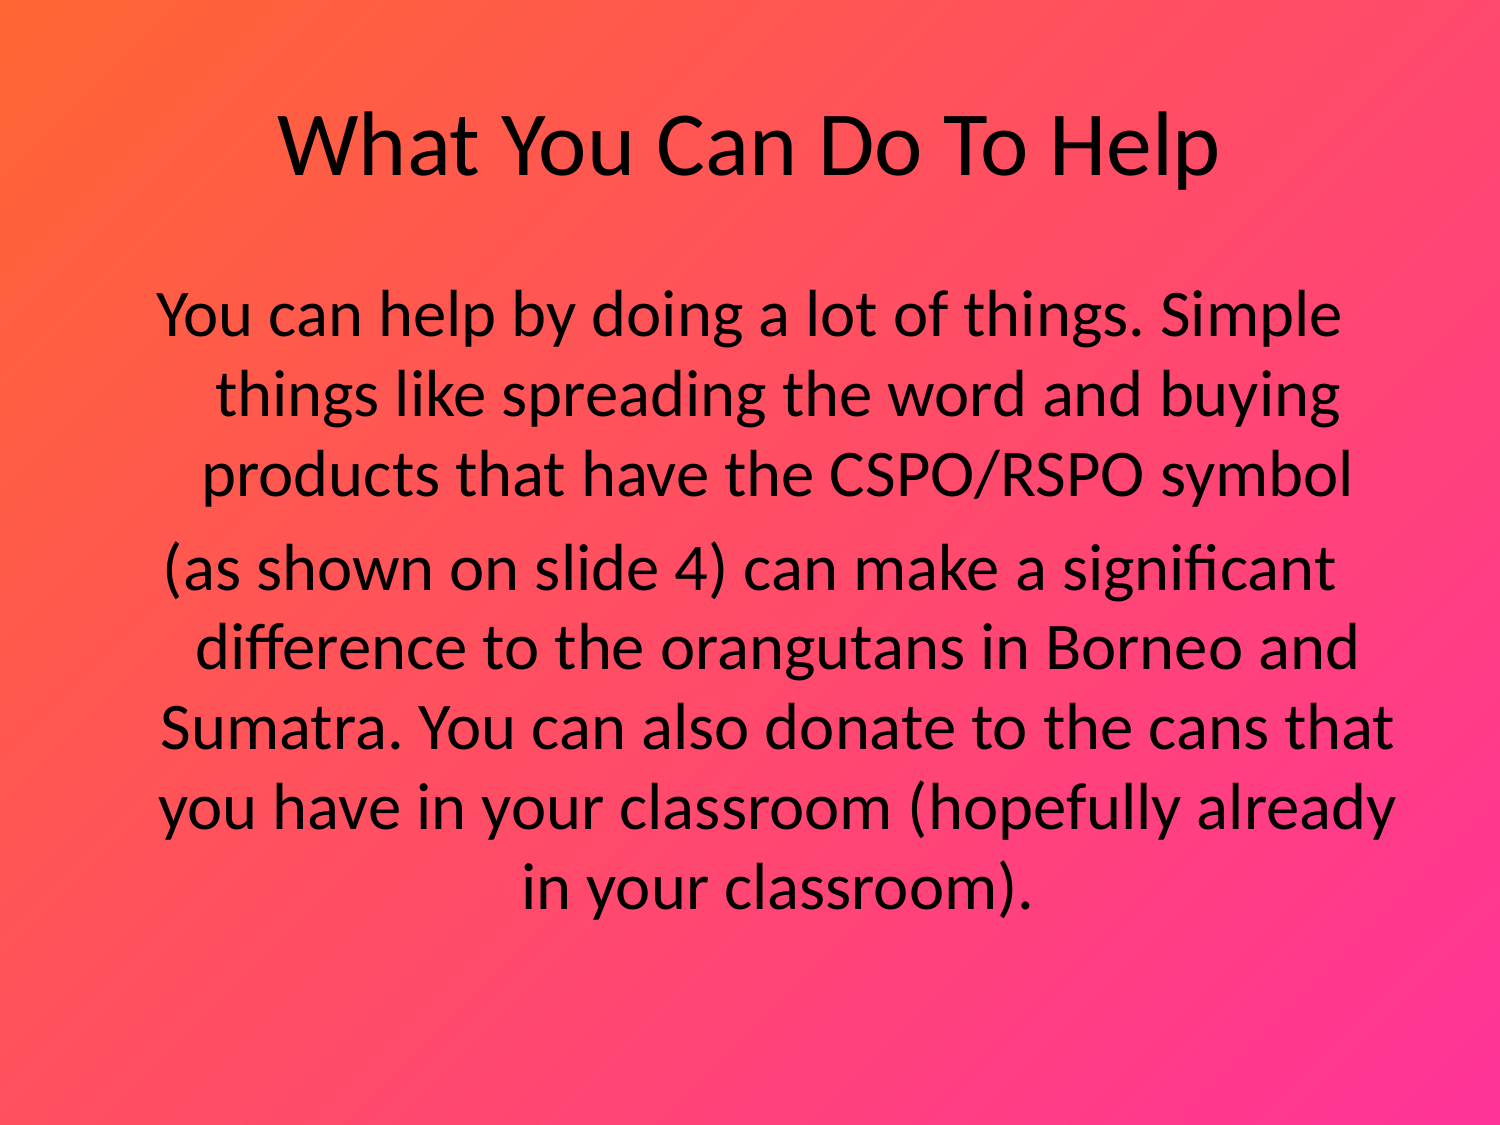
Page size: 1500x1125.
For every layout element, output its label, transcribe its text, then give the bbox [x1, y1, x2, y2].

list You can help by doing a lot of things. Simple things like spreading the word and buying products that have the CSPO/RSPO symbol (as shown on slide 4) can make a significant difference to the orangutans in Borneo and Sumatra. You can also donate to the cans that you have in your classroom (hopefully already in your classroom). [75, 262, 1425, 1005]
title What You Can Do To Help [75, 45, 1425, 233]
